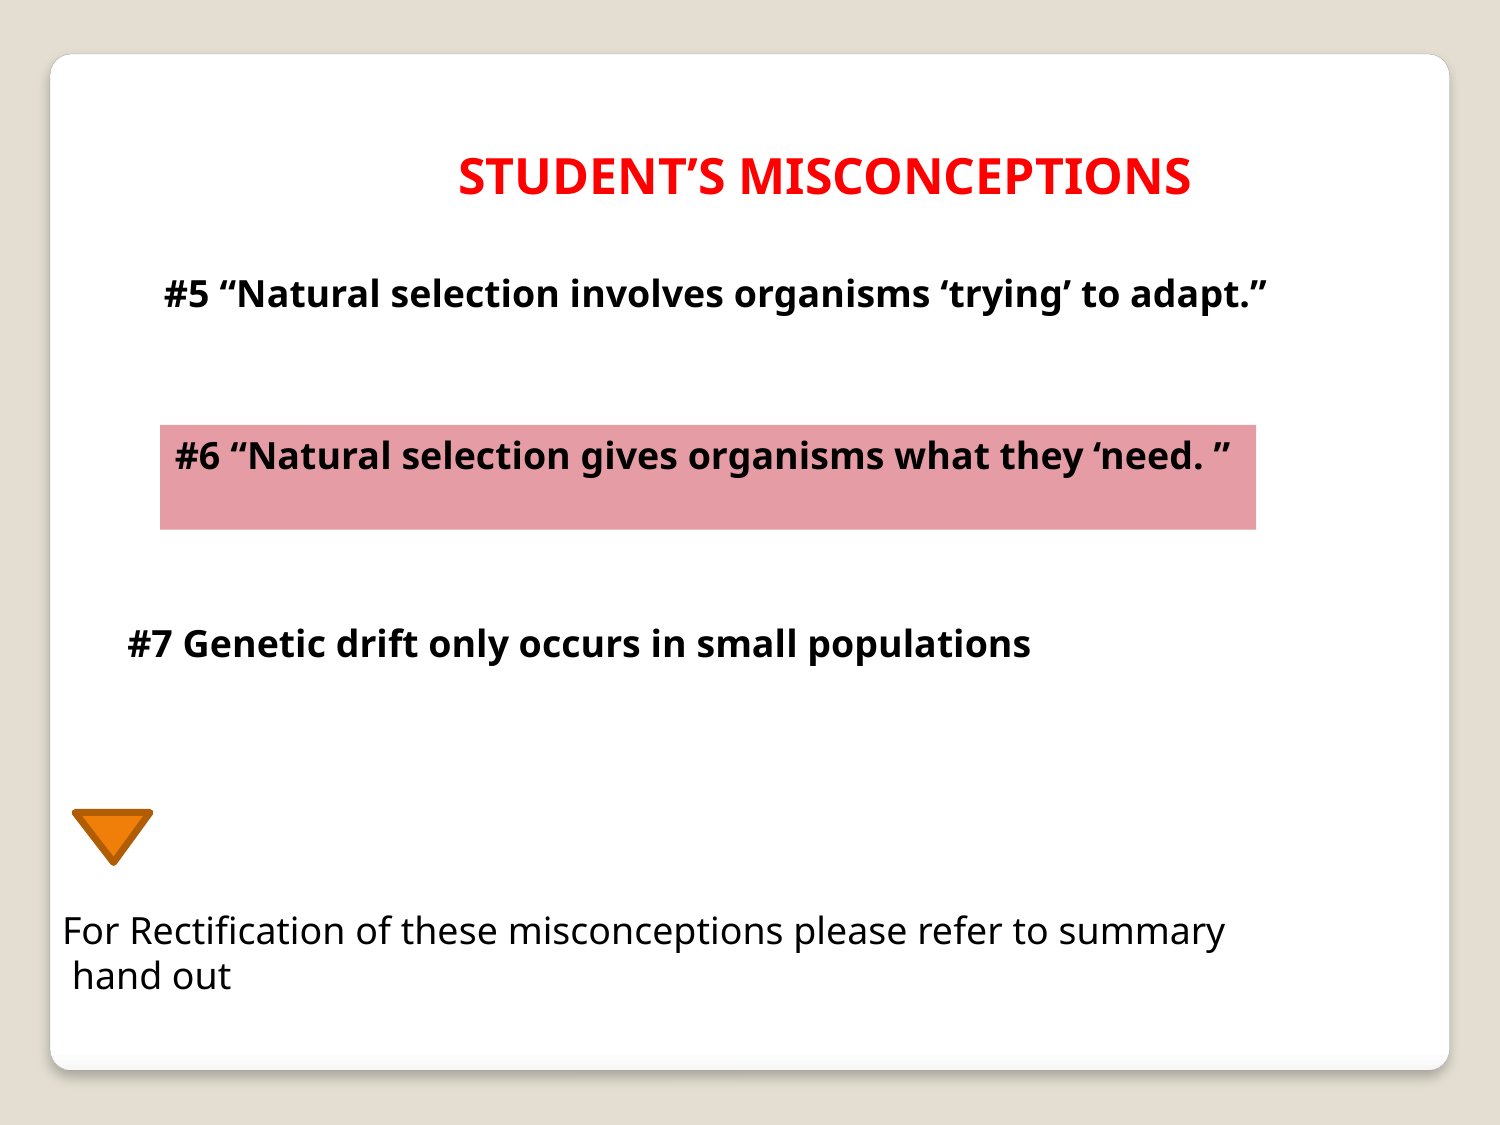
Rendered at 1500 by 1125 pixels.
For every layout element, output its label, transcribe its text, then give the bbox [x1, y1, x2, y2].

text_box STUDENT’S MISCONCEPTIONS [430, 137, 1220, 213]
text_box #7 Genetic drift only occurs in small populations [112, 612, 1241, 673]
text_box [71, 808, 154, 866]
text_box #6 “Natural selection gives organisms what they ‘need. ” [160, 424, 1257, 530]
text_box For Rectification of these misconceptions please refer to summary hand out [47, 899, 1425, 1005]
text_box #5 “Natural selection involves organisms ‘trying’ to adapt.” [149, 262, 1293, 323]
